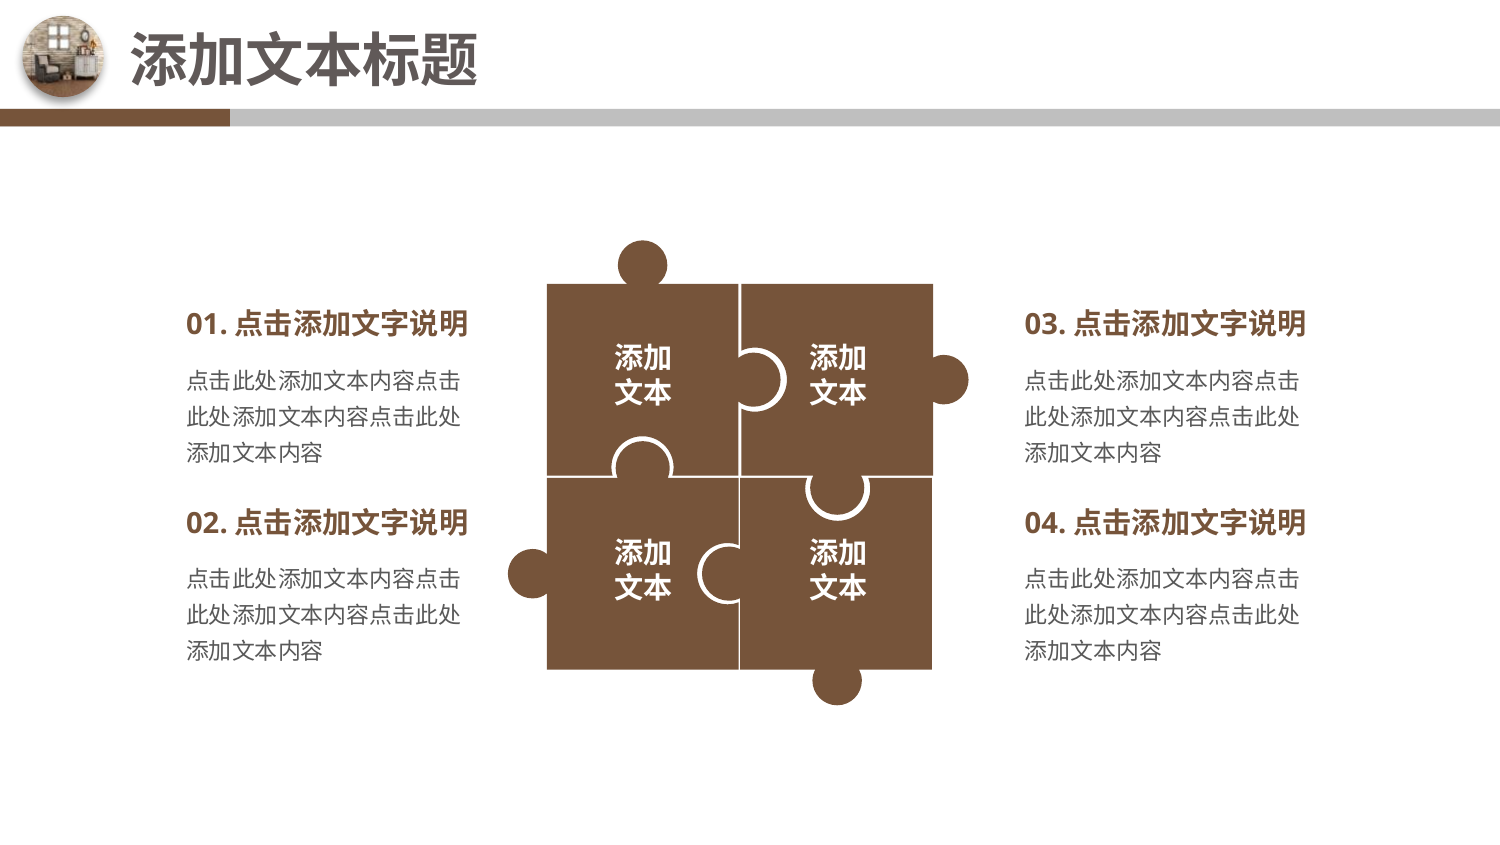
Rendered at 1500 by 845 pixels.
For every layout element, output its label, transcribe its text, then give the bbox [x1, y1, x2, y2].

text_box 添加文本标题 [114, 15, 969, 101]
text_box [546, 240, 781, 476]
text_box 03.点击添加文字说明 [1009, 298, 1328, 348]
text_box 04.点击添加文字说明 [1009, 496, 1328, 547]
text_box 01.点击添加文字说明 [171, 298, 490, 348]
text_box 点击此处添加文本内容点击此处添加文本内容点击此处添加文本内容 [171, 351, 490, 473]
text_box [701, 477, 932, 706]
text_box 02.点击添加文字说明 [171, 496, 490, 547]
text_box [507, 441, 739, 670]
text_box 点击此处添加文本内容点击此处添加文本内容点击此处添加文本内容 [1009, 351, 1328, 473]
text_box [741, 283, 969, 515]
text_box 点击此处添加文本内容点击此处添加文本内容点击此处添加文本内容 [171, 549, 490, 672]
picture [22, 15, 104, 98]
text_box 点击此处添加文本内容点击此处添加文本内容点击此处添加文本内容 [1009, 549, 1328, 672]
